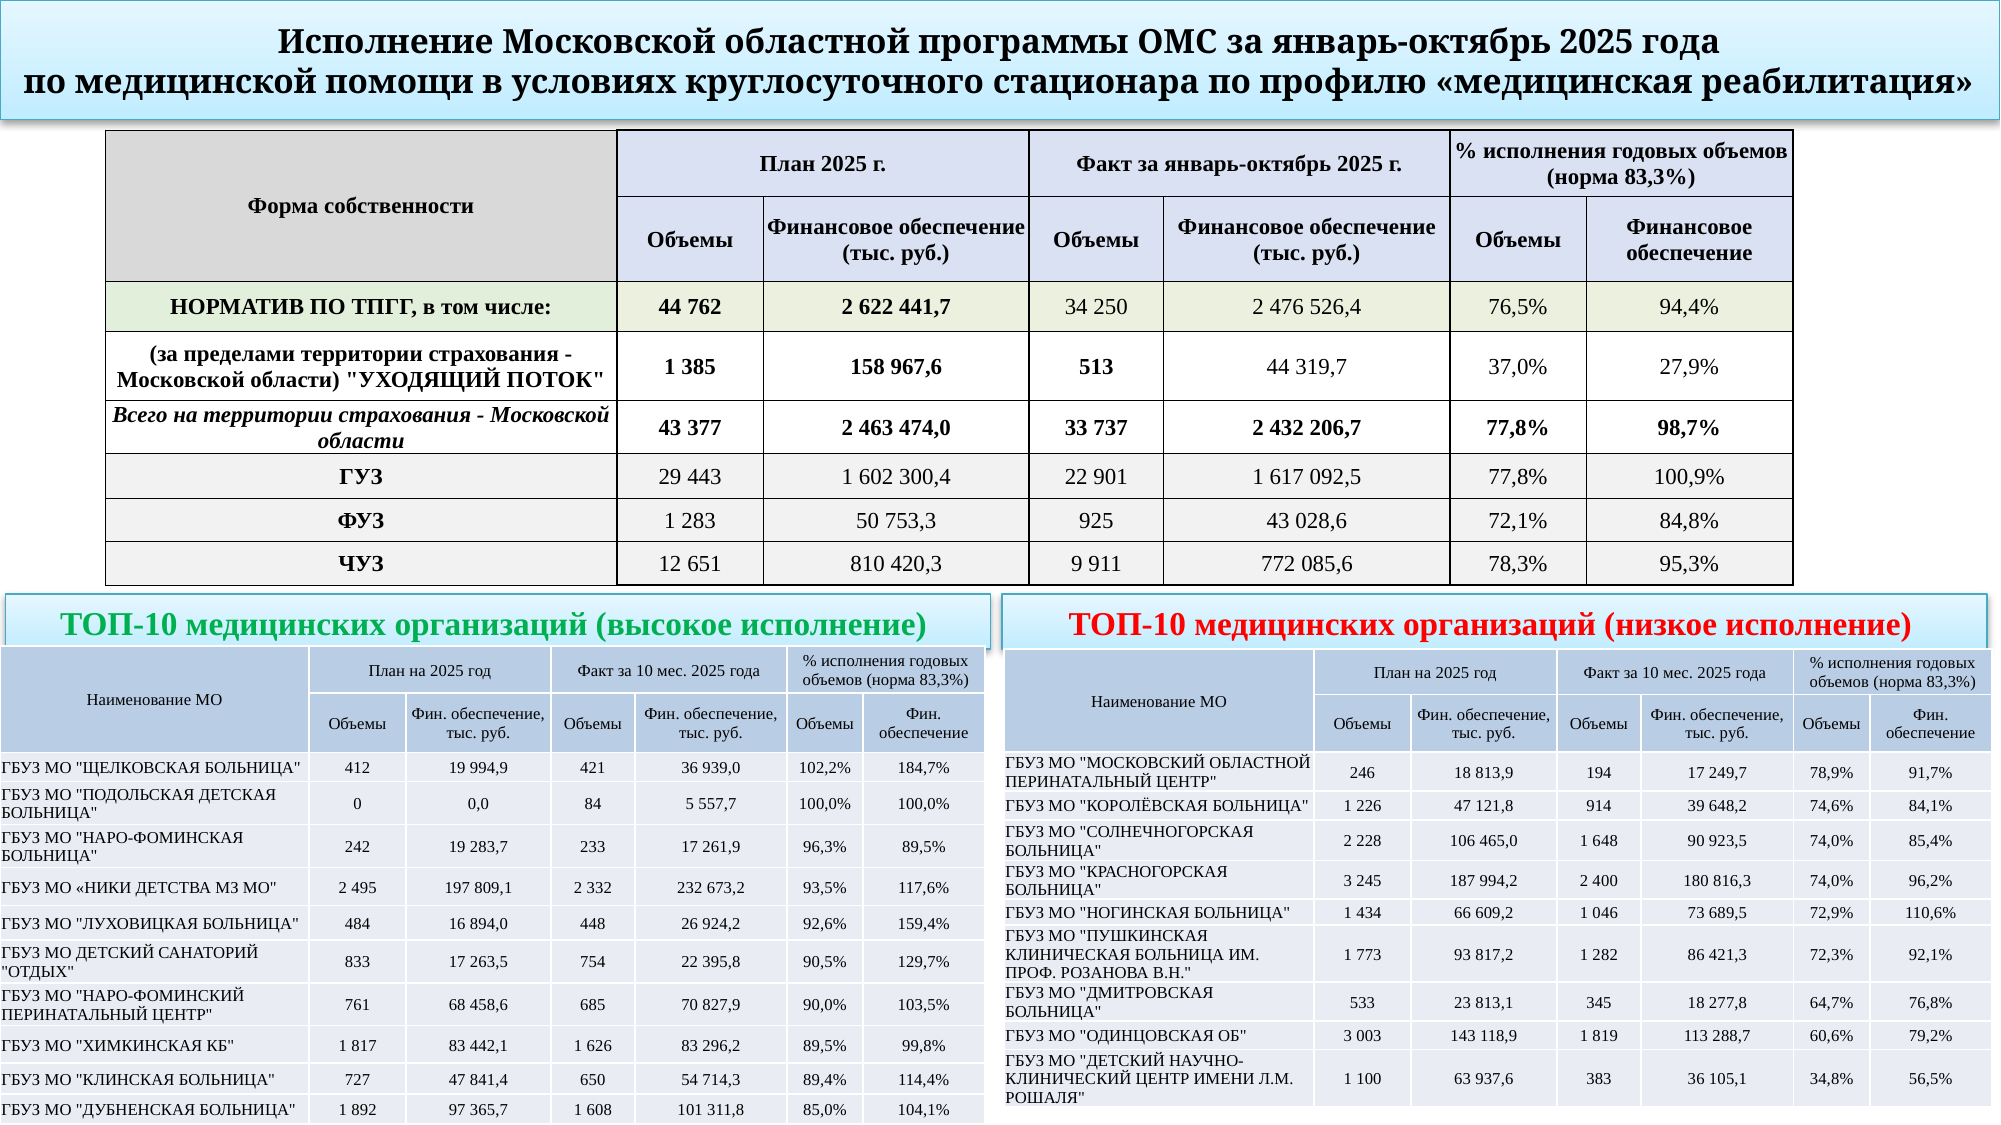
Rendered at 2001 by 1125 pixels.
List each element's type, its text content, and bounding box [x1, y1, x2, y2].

table_cell 925 [1030, 499, 1163, 541]
table_cell 36 105,1 [1642, 1050, 1793, 1106]
table_cell 90 923,5 [1642, 821, 1793, 860]
table_cell 1 608 [552, 1095, 634, 1123]
table_cell 143 118,9 [1412, 1022, 1556, 1049]
table_cell 1 626 [552, 1026, 634, 1062]
table_cell 86 421,3 [1642, 926, 1793, 981]
table_cell 533 [1315, 983, 1410, 1020]
table_cell 1 602 300,4 [764, 454, 1028, 498]
table_cell 2 463 474,0 [764, 401, 1028, 453]
table_cell 685 [552, 984, 634, 1025]
table_cell 29 443 [618, 454, 763, 498]
table_cell Фин. обеспечение, тыс. руб. [1412, 695, 1556, 751]
table_cell ГБУЗ МО "НОГИНСКАЯ БОЛЬНИЦА" [1005, 900, 1313, 924]
table_cell 23 813,1 [1412, 983, 1556, 1020]
table_cell Объемы [618, 197, 763, 281]
table_cell 37,0% [1451, 332, 1586, 400]
table_cell 85,4% [1871, 821, 1991, 860]
table_cell 92,1% [1871, 926, 1991, 981]
table_cell Фин. обеспечение, тыс. руб. [407, 694, 550, 752]
table_header Факт за 10 мес. 2025 года [552, 647, 786, 692]
table_cell Объемы [552, 694, 634, 752]
table_cell 100,0% [864, 782, 984, 824]
table_cell 74,6% [1794, 792, 1869, 819]
table_cell 47 121,8 [1412, 792, 1556, 819]
table_cell 5 557,7 [636, 782, 786, 824]
table_cell 233 [552, 825, 634, 867]
table_cell ГБУЗ МО "ЛУХОВИЦКАЯ БОЛЬНИЦА" [1, 906, 308, 939]
table_cell 17 261,9 [636, 825, 786, 867]
table_cell 2 622 441,7 [764, 282, 1028, 331]
table_header Наименование МО [1005, 650, 1313, 751]
table_cell 102,2% [788, 753, 862, 781]
table_cell 1 282 [1558, 926, 1640, 981]
table_cell Финансовое обеспечение [1587, 197, 1792, 281]
table_cell 914 [1558, 792, 1640, 819]
table_cell 100,0% [788, 782, 862, 824]
table_cell ГБУЗ МО ДЕТСКИЙ САНАТОРИЙ "ОТДЫХ" [1, 941, 308, 982]
table_cell 76,5% [1451, 282, 1586, 331]
table_header План на 2025 год [310, 647, 550, 692]
table_cell Фин. обеспечение, тыс. руб. [636, 694, 786, 752]
table_cell 727 [310, 1064, 405, 1093]
table_cell 96,3% [788, 825, 862, 867]
table_cell 78,3% [1451, 542, 1586, 584]
table_cell 3 003 [1315, 1022, 1410, 1049]
table_cell 19 994,9 [407, 753, 550, 781]
table_header Факт за 10 мес. 2025 года [1558, 650, 1793, 694]
table_cell 1 226 [1315, 792, 1410, 819]
table_cell 76,8% [1871, 983, 1991, 1020]
table_cell Финансовое обеспечение (тыс. руб.) [764, 197, 1028, 281]
table_cell 91,7% [1871, 753, 1991, 790]
table_cell 84,1% [1871, 792, 1991, 819]
table_cell 232 673,2 [636, 868, 786, 905]
table_cell 47 841,4 [407, 1064, 550, 1093]
table_cell 84 [552, 782, 634, 824]
table_cell 761 [310, 984, 405, 1025]
table_cell 56,5% [1871, 1050, 1991, 1106]
table_cell ГБУЗ МО "ДУБНЕНСКАЯ БОЛЬНИЦА" [1, 1095, 308, 1123]
table_cell 34,8% [1794, 1050, 1869, 1106]
table_cell 90,0% [788, 984, 862, 1025]
table_cell 97 365,7 [407, 1095, 550, 1123]
table_cell 18 813,9 [1412, 753, 1556, 790]
table_cell 83 442,1 [407, 1026, 550, 1062]
table_cell 1 434 [1315, 900, 1410, 924]
table_cell 17 249,7 [1642, 753, 1793, 790]
table_cell 421 [552, 753, 634, 781]
table_cell НОРМАТИВ ПО ТПГГ, в том числе: [106, 282, 616, 331]
table_cell 2 400 [1558, 861, 1640, 898]
table_cell 95,3% [1587, 542, 1792, 584]
table_cell 93 817,2 [1412, 926, 1556, 981]
table_cell 26 924,2 [636, 906, 786, 939]
title Исполнение Московской областной программы ОМС за январь-октябрь 2025 года по медицинской помощи в условиях круглосуточного стационара по профилю «медицинская реабилитация» [0, 0, 2000, 120]
table_cell 89,5% [788, 1026, 862, 1062]
table_cell 412 [310, 753, 405, 781]
table_cell 79,2% [1871, 1022, 1991, 1049]
table_cell 93,5% [788, 868, 862, 905]
table_cell 92,6% [788, 906, 862, 939]
table_cell 22 395,8 [636, 941, 786, 982]
table_cell ГБУЗ МО "ДМИТРОВСКАЯ БОЛЬНИЦА" [1005, 983, 1313, 1020]
table_header Форма собственности [106, 131, 616, 281]
table_cell 72,3% [1794, 926, 1869, 981]
table_cell 77,8% [1451, 454, 1586, 498]
table_header Факт за январь-октябрь 2025 г. [1030, 131, 1449, 196]
table_cell ФУЗ [106, 499, 616, 541]
table_cell ГБУЗ МО "МОСКОВСКИЙ ОБЛАСТНОЙ ПЕРИНАТАЛЬНЫЙ ЦЕНТР" [1005, 753, 1313, 790]
table_cell Объемы [1451, 197, 1586, 281]
table_header % исполнения годовых объемов (норма 83,3%) [1794, 650, 1991, 694]
table_cell 33 737 [1030, 401, 1163, 453]
table_cell 66 609,2 [1412, 900, 1556, 924]
table_cell 106 465,0 [1412, 821, 1556, 860]
table_cell ГБУЗ МО "НАРО-ФОМИНСКИЙ ПЕРИНАТАЛЬНЫЙ ЦЕНТР" [1, 984, 308, 1025]
table_cell 194 [1558, 753, 1640, 790]
table_cell 484 [310, 906, 405, 939]
table_cell 36 939,0 [636, 753, 786, 781]
table_header План 2025 г. [618, 131, 1028, 196]
table_cell 1 773 [1315, 926, 1410, 981]
table_header % исполнения годовых объемов (норма 83,3%) [1451, 131, 1792, 196]
table_cell ГБУЗ МО "СОЛНЕЧНОГОРСКАЯ БОЛЬНИЦА" [1005, 821, 1313, 860]
table_cell 16 894,0 [407, 906, 550, 939]
table_cell 104,1% [864, 1095, 984, 1123]
table_cell 22 901 [1030, 454, 1163, 498]
table_cell 2 228 [1315, 821, 1410, 860]
table_cell 242 [310, 825, 405, 867]
table_cell 772 085,6 [1164, 542, 1449, 584]
table_header План на 2025 год [1315, 650, 1556, 694]
table_cell 1 817 [310, 1026, 405, 1062]
table_cell 72,1% [1451, 499, 1586, 541]
table_cell 1 648 [1558, 821, 1640, 860]
table_cell ГБУЗ МО "ОДИНЦОВСКАЯ ОБ" [1005, 1022, 1313, 1049]
table_cell 383 [1558, 1050, 1640, 1106]
table_cell ГБУЗ МО "ПОДОЛЬСКАЯ ДЕТСКАЯ БОЛЬНИЦА" [1, 782, 308, 824]
table_cell 89,4% [788, 1064, 862, 1093]
table_cell 110,6% [1871, 900, 1991, 924]
table_cell 19 283,7 [407, 825, 550, 867]
table_cell Объемы [1030, 197, 1163, 281]
table_cell ГБУЗ МО "ПУШКИНСКАЯ КЛИНИЧЕСКАЯ БОЛЬНИЦА ИМ. ПРОФ. РОЗАНОВА В.Н." [1005, 926, 1313, 981]
table_cell 60,6% [1794, 1022, 1869, 1049]
table_cell 90,5% [788, 941, 862, 982]
table_cell Фин. обеспечение, тыс. руб. [1642, 695, 1793, 751]
table_cell ЧУЗ [106, 542, 616, 585]
table_cell 34 250 [1030, 282, 1163, 331]
table_cell 159,4% [864, 906, 984, 939]
table_cell 197 809,1 [407, 868, 550, 905]
table_cell 180 816,3 [1642, 861, 1793, 898]
table_cell 99,8% [864, 1026, 984, 1062]
table_cell Всего на территории страхования - Московской области [106, 401, 616, 453]
table_cell 89,5% [864, 825, 984, 867]
table_cell 84,8% [1587, 499, 1792, 541]
table_cell 0 [310, 782, 405, 824]
table_cell 78,9% [1794, 753, 1869, 790]
table_cell Объемы [788, 694, 862, 752]
table_cell 17 263,5 [407, 941, 550, 982]
table_cell 113 288,7 [1642, 1022, 1793, 1049]
table_cell 74,0% [1794, 821, 1869, 860]
table_cell 114,4% [864, 1064, 984, 1093]
table_cell ГБУЗ МО "КРАСНОГОРСКАЯ БОЛЬНИЦА" [1005, 861, 1313, 898]
table_cell 44 319,7 [1164, 332, 1449, 400]
table_cell 1 892 [310, 1095, 405, 1123]
table_cell 3 245 [1315, 861, 1410, 898]
table_cell 94,4% [1587, 282, 1792, 331]
table_cell ГБУЗ МО "ЩЕЛКОВСКАЯ БОЛЬНИЦА" [1, 753, 308, 781]
table_cell 1 100 [1315, 1050, 1410, 1106]
table_cell 1 819 [1558, 1022, 1640, 1049]
table_header % исполнения годовых объемов (норма 83,3%) [788, 647, 984, 692]
table_cell 27,9% [1587, 332, 1792, 400]
table_cell 448 [552, 906, 634, 939]
table_cell Фин. обеспечение [864, 694, 984, 752]
table_cell 63 937,6 [1412, 1050, 1556, 1106]
table_cell (за пределами территории страхования - Московской области) "УХОДЯЩИЙ ПОТОК" [106, 332, 616, 400]
table_cell ГУЗ [106, 454, 616, 498]
table_cell 72,9% [1794, 900, 1869, 924]
table_cell Фин. обеспечение [1871, 695, 1991, 751]
table_cell 85,0% [788, 1095, 862, 1123]
table_cell ГБУЗ МО «НИКИ ДЕТСТВА МЗ МО" [1, 868, 308, 905]
table_cell 9 911 [1030, 542, 1163, 584]
table_cell 100,9% [1587, 454, 1792, 498]
table_cell 513 [1030, 332, 1163, 400]
table_cell ГБУЗ МО "КЛИНСКАЯ БОЛЬНИЦА" [1, 1064, 308, 1093]
table_cell 2 332 [552, 868, 634, 905]
table_cell 44 762 [618, 282, 763, 331]
table_header Наименование МО [1, 647, 308, 752]
table_cell 2 432 206,7 [1164, 401, 1449, 453]
table_cell 187 994,2 [1412, 861, 1556, 898]
table_cell 2 495 [310, 868, 405, 905]
table_cell Объемы [1794, 695, 1869, 751]
table_cell 43 377 [618, 401, 763, 453]
table_cell 1 283 [618, 499, 763, 541]
table_cell 54 714,3 [636, 1064, 786, 1093]
table_cell ГБУЗ МО "ХИМКИНСКАЯ КБ" [1, 1026, 308, 1062]
table_cell 83 296,2 [636, 1026, 786, 1062]
table_cell 96,2% [1871, 861, 1991, 898]
table_cell Финансовое обеспечение (тыс. руб.) [1164, 197, 1449, 281]
table_cell 754 [552, 941, 634, 982]
table_cell 1 046 [1558, 900, 1640, 924]
table_cell Объемы [1558, 695, 1640, 751]
table_cell 129,7% [864, 941, 984, 982]
table_cell 246 [1315, 753, 1410, 790]
table_cell 18 277,8 [1642, 983, 1793, 1020]
table_cell 77,8% [1451, 401, 1586, 453]
table_cell 12 651 [618, 542, 763, 584]
table_cell 50 753,3 [764, 499, 1028, 541]
table_cell ГБУЗ МО "ДЕТСКИЙ НАУЧНО-КЛИНИЧЕСКИЙ ЦЕНТР ИМЕНИ Л.М. РОШАЛЯ" [1005, 1050, 1313, 1106]
table_cell 70 827,9 [636, 984, 786, 1025]
table_cell ГБУЗ МО "КОРОЛЁВСКАЯ БОЛЬНИЦА" [1005, 792, 1313, 819]
table_cell 73 689,5 [1642, 900, 1793, 924]
table_cell 117,6% [864, 868, 984, 905]
table_cell 1 385 [618, 332, 763, 400]
table_cell 810 420,3 [764, 542, 1028, 584]
table_cell 158 967,6 [764, 332, 1028, 400]
table_cell 1 617 092,5 [1164, 454, 1449, 498]
table_cell 101 311,8 [636, 1095, 786, 1123]
table_cell 43 028,6 [1164, 499, 1449, 541]
table_cell Объемы [310, 694, 405, 752]
table_cell 64,7% [1794, 983, 1869, 1020]
table_cell 833 [310, 941, 405, 982]
table_cell 345 [1558, 983, 1640, 1020]
table_cell 2 476 526,4 [1164, 282, 1449, 331]
table_cell Объемы [1315, 695, 1410, 751]
table_cell 39 648,2 [1642, 792, 1793, 819]
table_cell 103,5% [864, 984, 984, 1025]
table_cell 68 458,6 [407, 984, 550, 1025]
text_box ТОП-10 медицинских организаций (низкое исполнение) [1001, 593, 1988, 650]
text_box ТОП-10 медицинских организаций (высокое исполнение) [5, 593, 991, 650]
table_cell 74,0% [1794, 861, 1869, 898]
table_cell ГБУЗ МО "НАРО-ФОМИНСКАЯ БОЛЬНИЦА" [1, 825, 308, 867]
table_cell 650 [552, 1064, 634, 1093]
table_cell 98,7% [1587, 401, 1792, 453]
table_cell 0,0 [407, 782, 550, 824]
table_cell 184,7% [864, 753, 984, 781]
